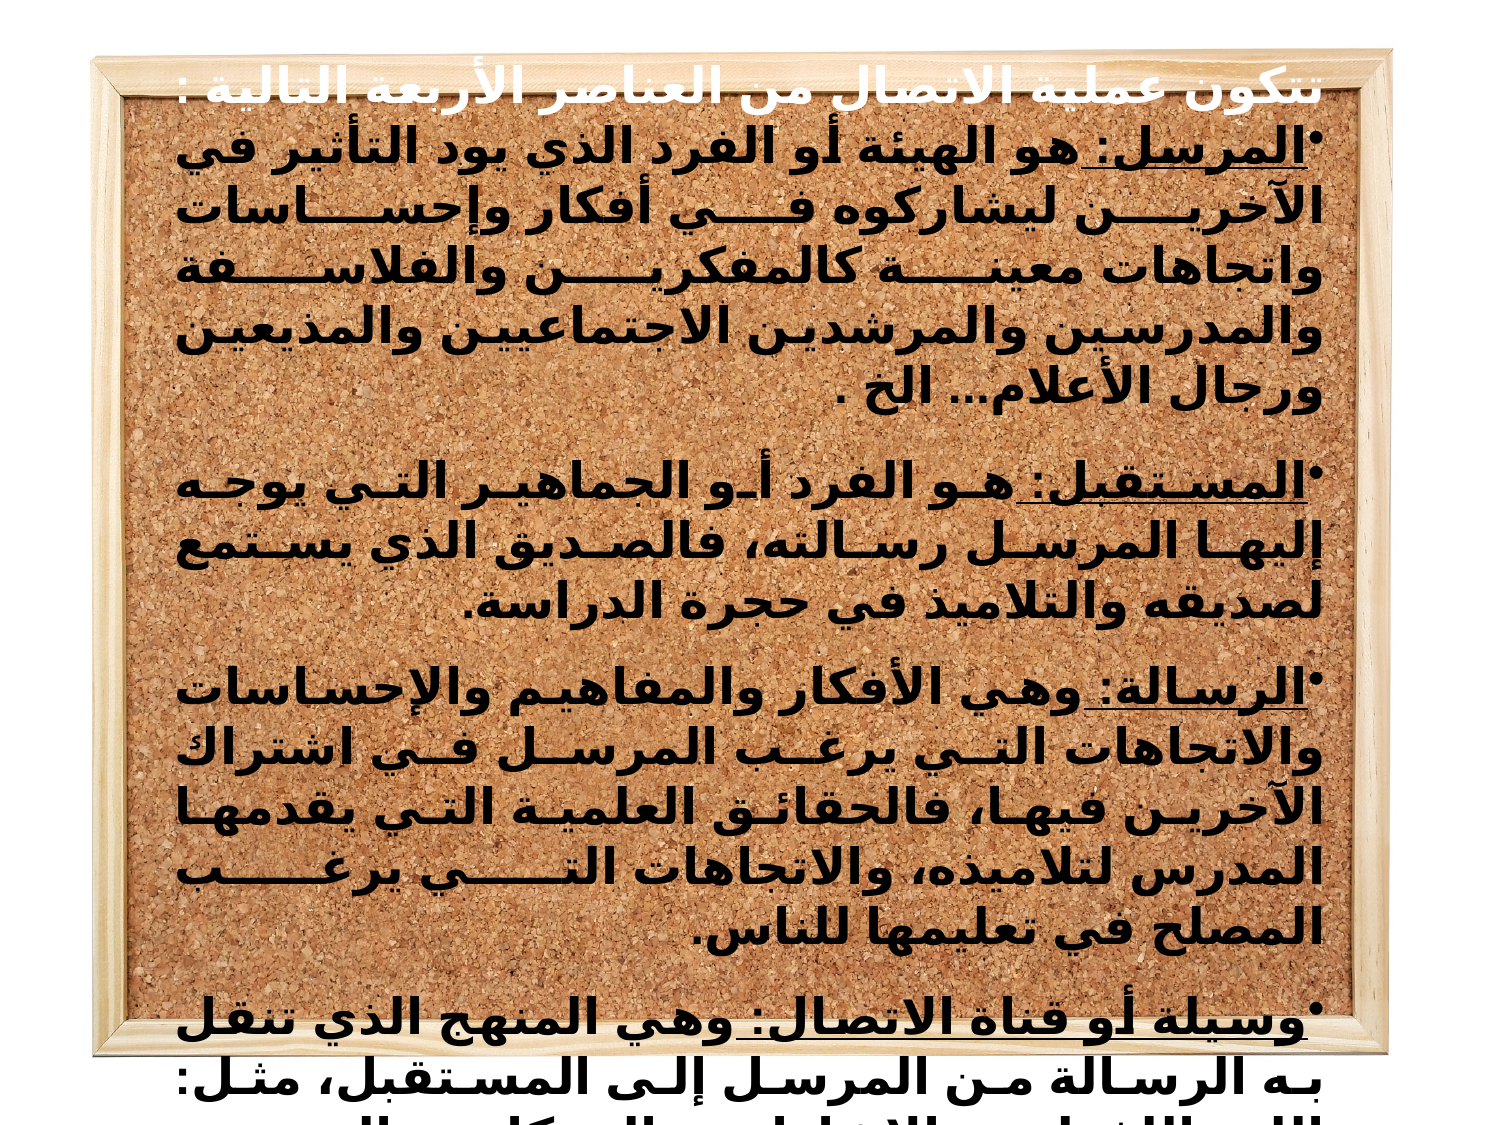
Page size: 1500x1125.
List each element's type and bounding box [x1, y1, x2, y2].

picture [0, 0, 1500, 1114]
text_box [159, 1121, 1341, 1125]
